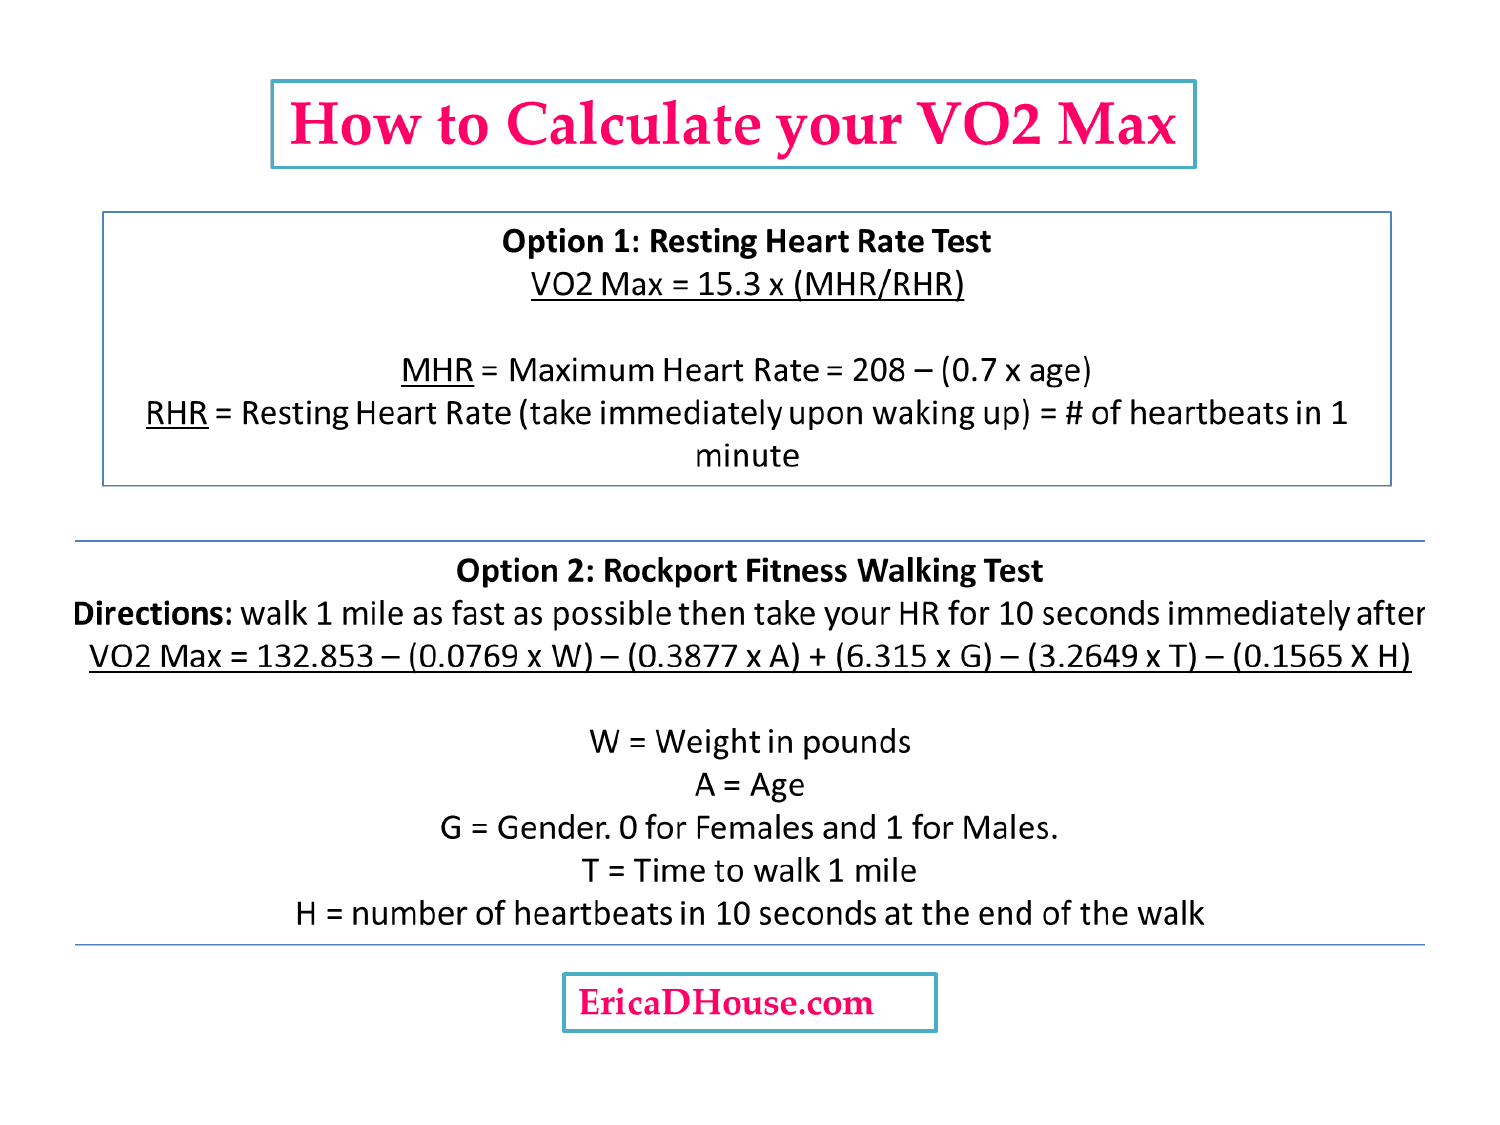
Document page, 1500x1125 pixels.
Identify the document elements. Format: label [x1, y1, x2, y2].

list [74, 67, 1426, 1046]
